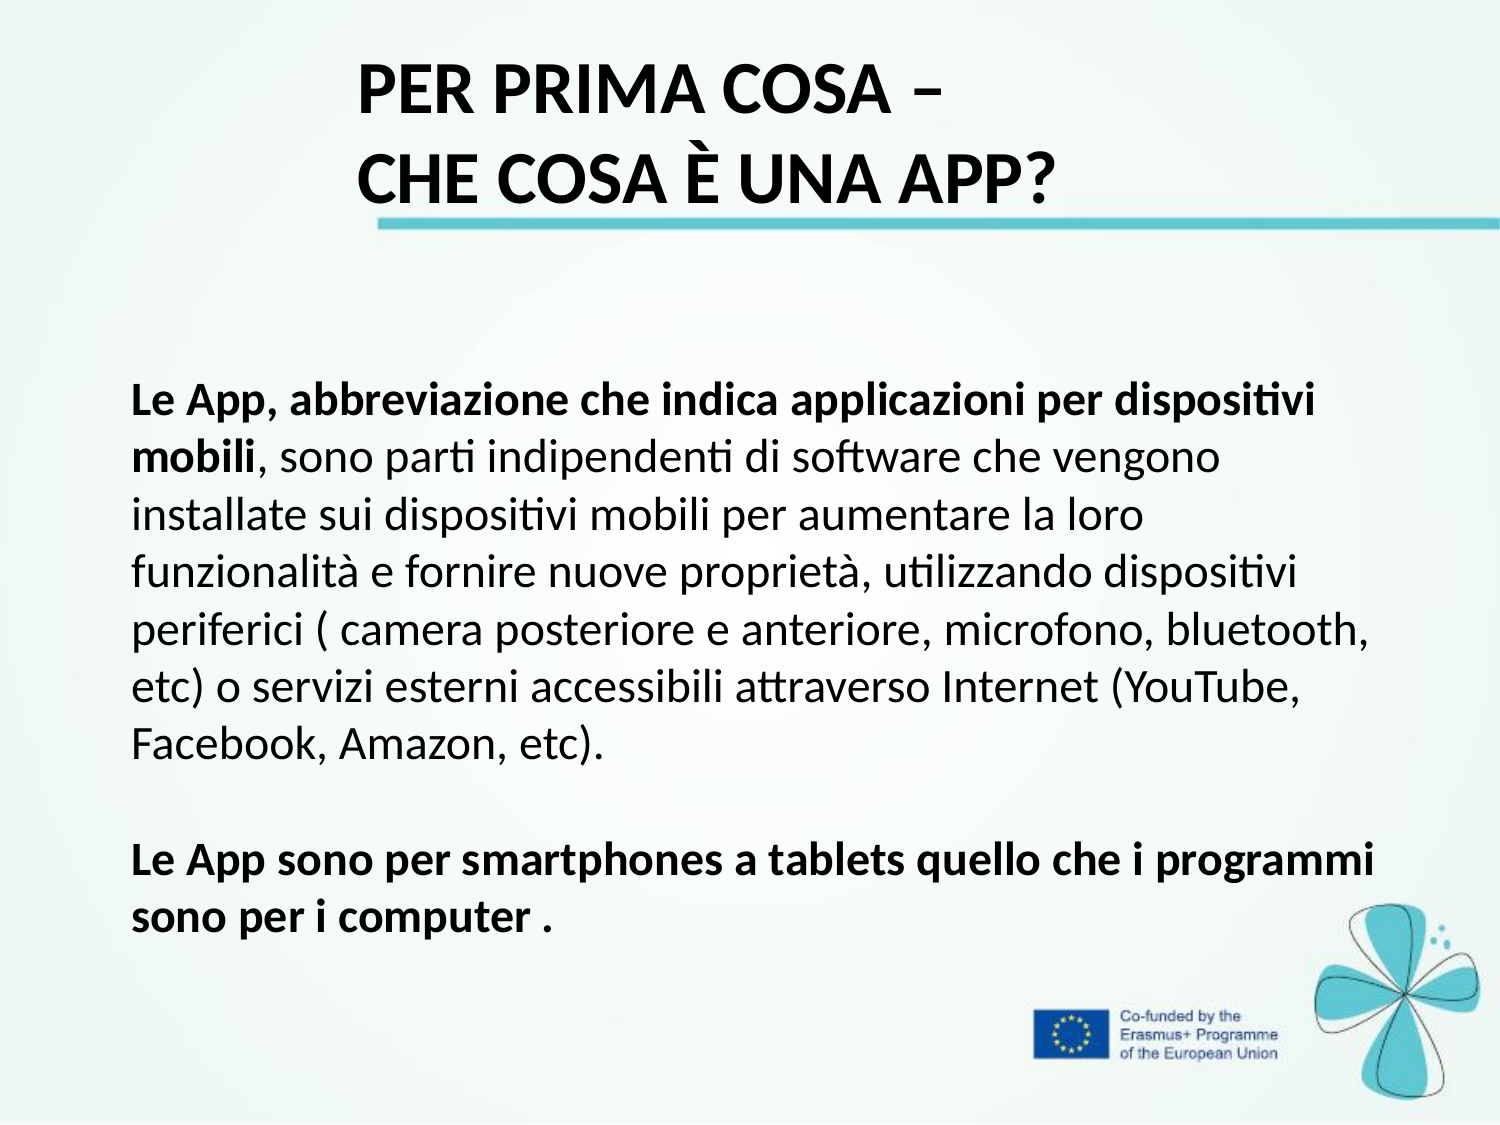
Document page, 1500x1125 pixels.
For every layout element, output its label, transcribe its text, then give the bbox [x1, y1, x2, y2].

text_box Per prima cosa – che cosa è una app? [342, 30, 1158, 136]
picture [0, 0, 1500, 1125]
text_box Le App, abbreviazione che indica applicazioni per dispositivi mobili, sono parti indipendenti di software che vengono installate sui dispositivi mobili per aumentare la loro funzionalità e fornire nuove proprietà, utilizzando dispositivi periferici ( camera posteriore e anteriore, microfono, bluetooth, etc) o servizi esterni accessibili attraverso Internet (YouTube, Facebook, Amazon, etc). Le App sono per smartphones a tablets quello che i programmi sono per i computer . [41, 360, 1400, 1125]
